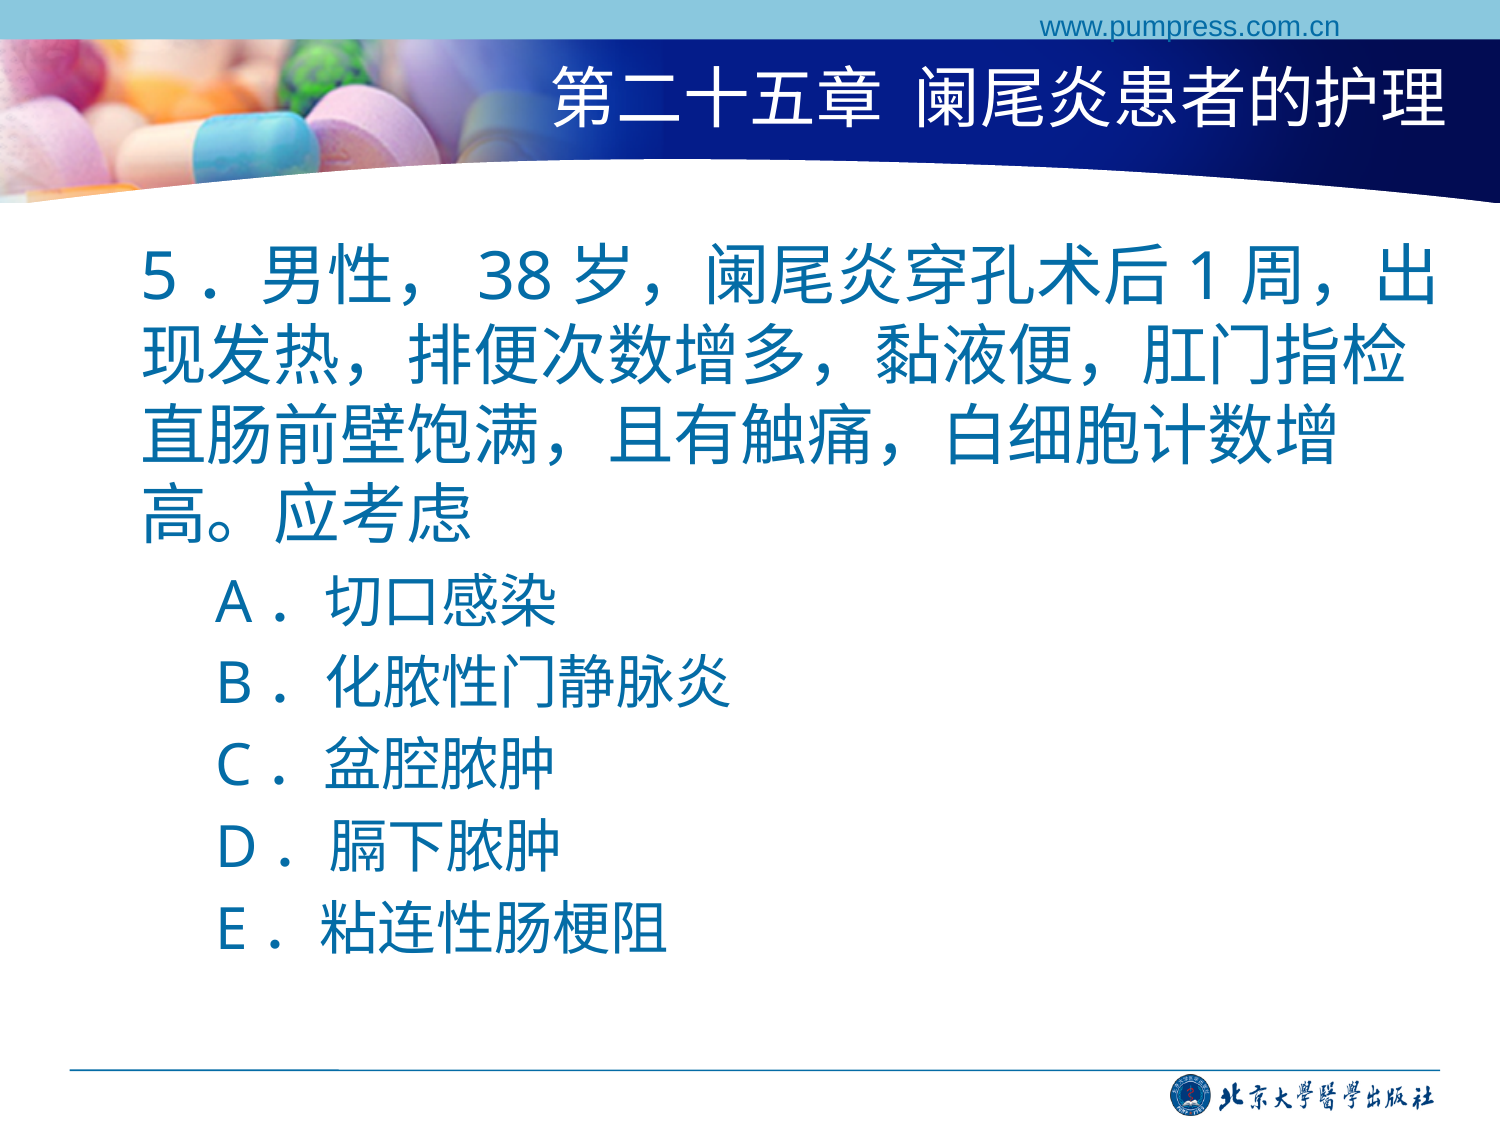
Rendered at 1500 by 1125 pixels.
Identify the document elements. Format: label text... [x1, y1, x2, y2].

picture [0, 40, 1500, 203]
list 5．男性，38岁，阑尾炎穿孔术后1周，出现发热，排便次数增多，黏液便，肛门指检直肠前壁饱满，且有触痛，白细胞计数增高。应考虑 A．切口感染 B．化脓性门静脉炎 C．盆腔脓肿 D．膈下脓肿 E．粘连性肠梗阻 [49, 224, 1463, 1026]
picture [1170, 1074, 1436, 1118]
title 第二十五章 阑尾炎患者的护理 [137, 49, 1463, 143]
slide_number www.pumpress.com.cn [1025, 0, 1463, 38]
